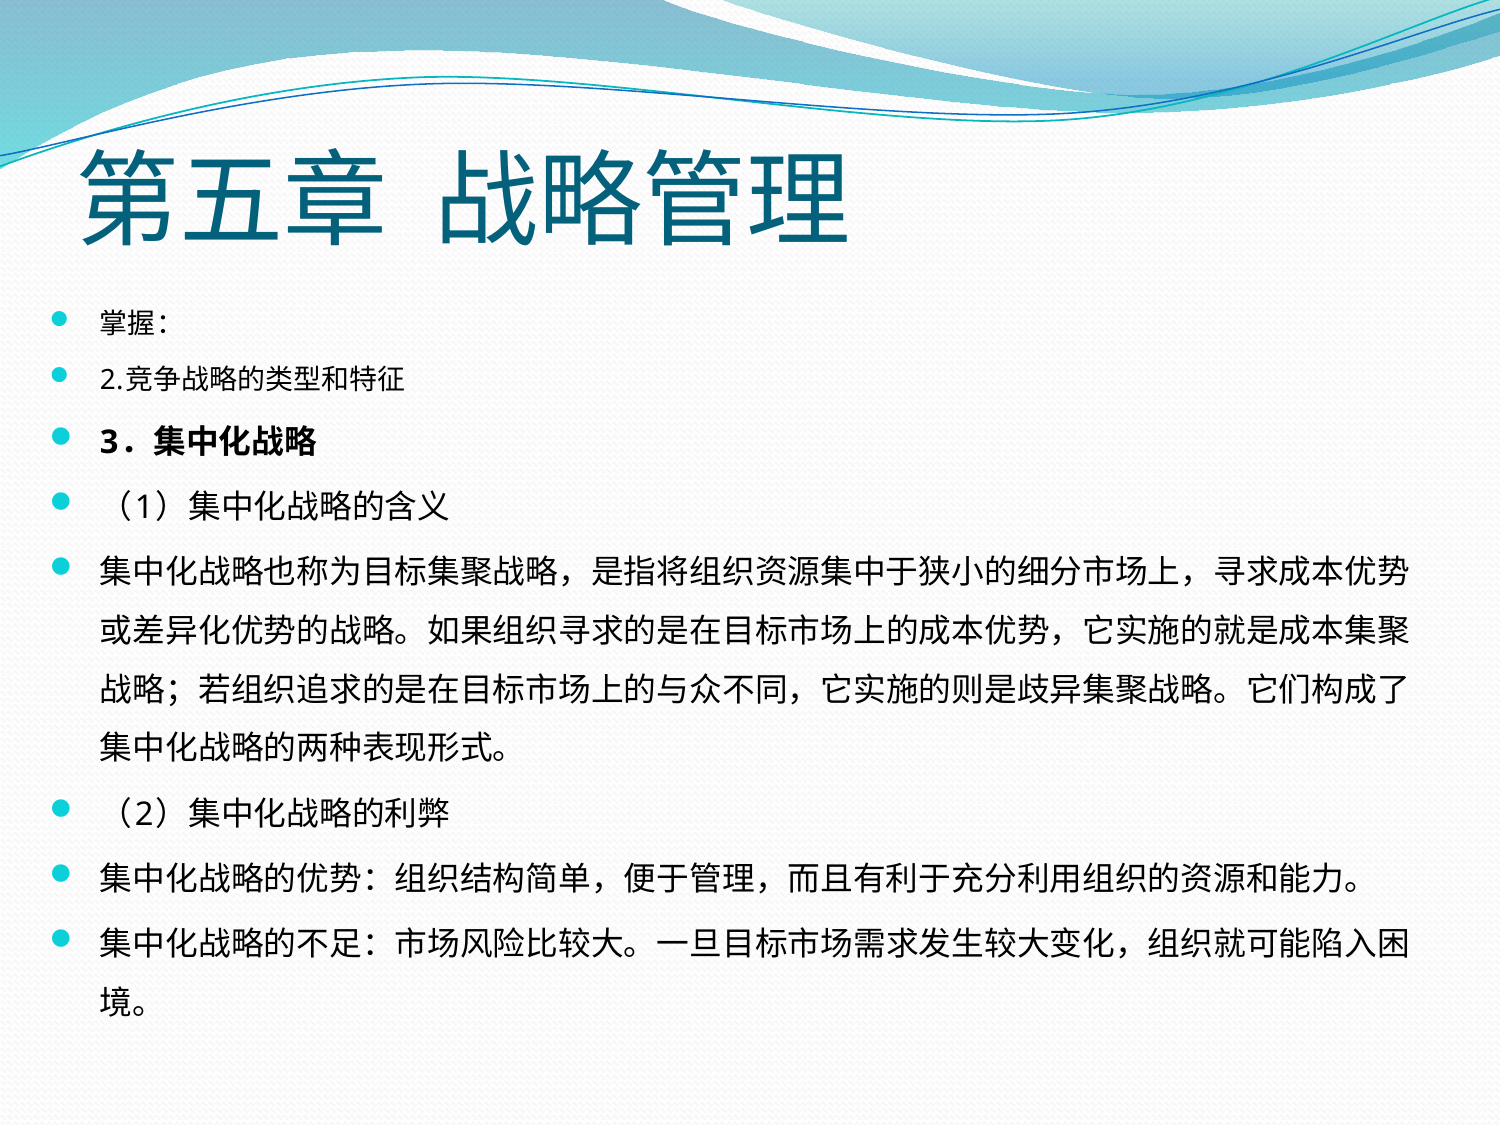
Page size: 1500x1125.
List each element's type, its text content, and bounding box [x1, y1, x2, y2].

list 掌握： 2.竞争战略的类型和特征 3．集中化战略 （1）集中化战略的含义 集中化战略也称为目标集聚战略，是指将组织资源集中于狭小的细分市场上，寻求成本优势或差异化优势的战略。如果组织寻求的是在目标市场上的成本优势，它实施的就是成本集聚战略；若组织追求的是在目标市场上的与众不同，它实施的则是歧异集聚战略。它们构成了集中化战略的两种表现形式。 （2）集中化战略的利弊 集中化战略的优势：组织结构简单，便于管理，而且有利于充分利用组织的资源和能力。 集中化战略的不足：市场风险比较大。一旦目标市场需求发生较大变化，组织就可能陷入困境。 [34, 281, 1454, 1038]
title 第五章 战略管理 [75, 70, 1425, 258]
